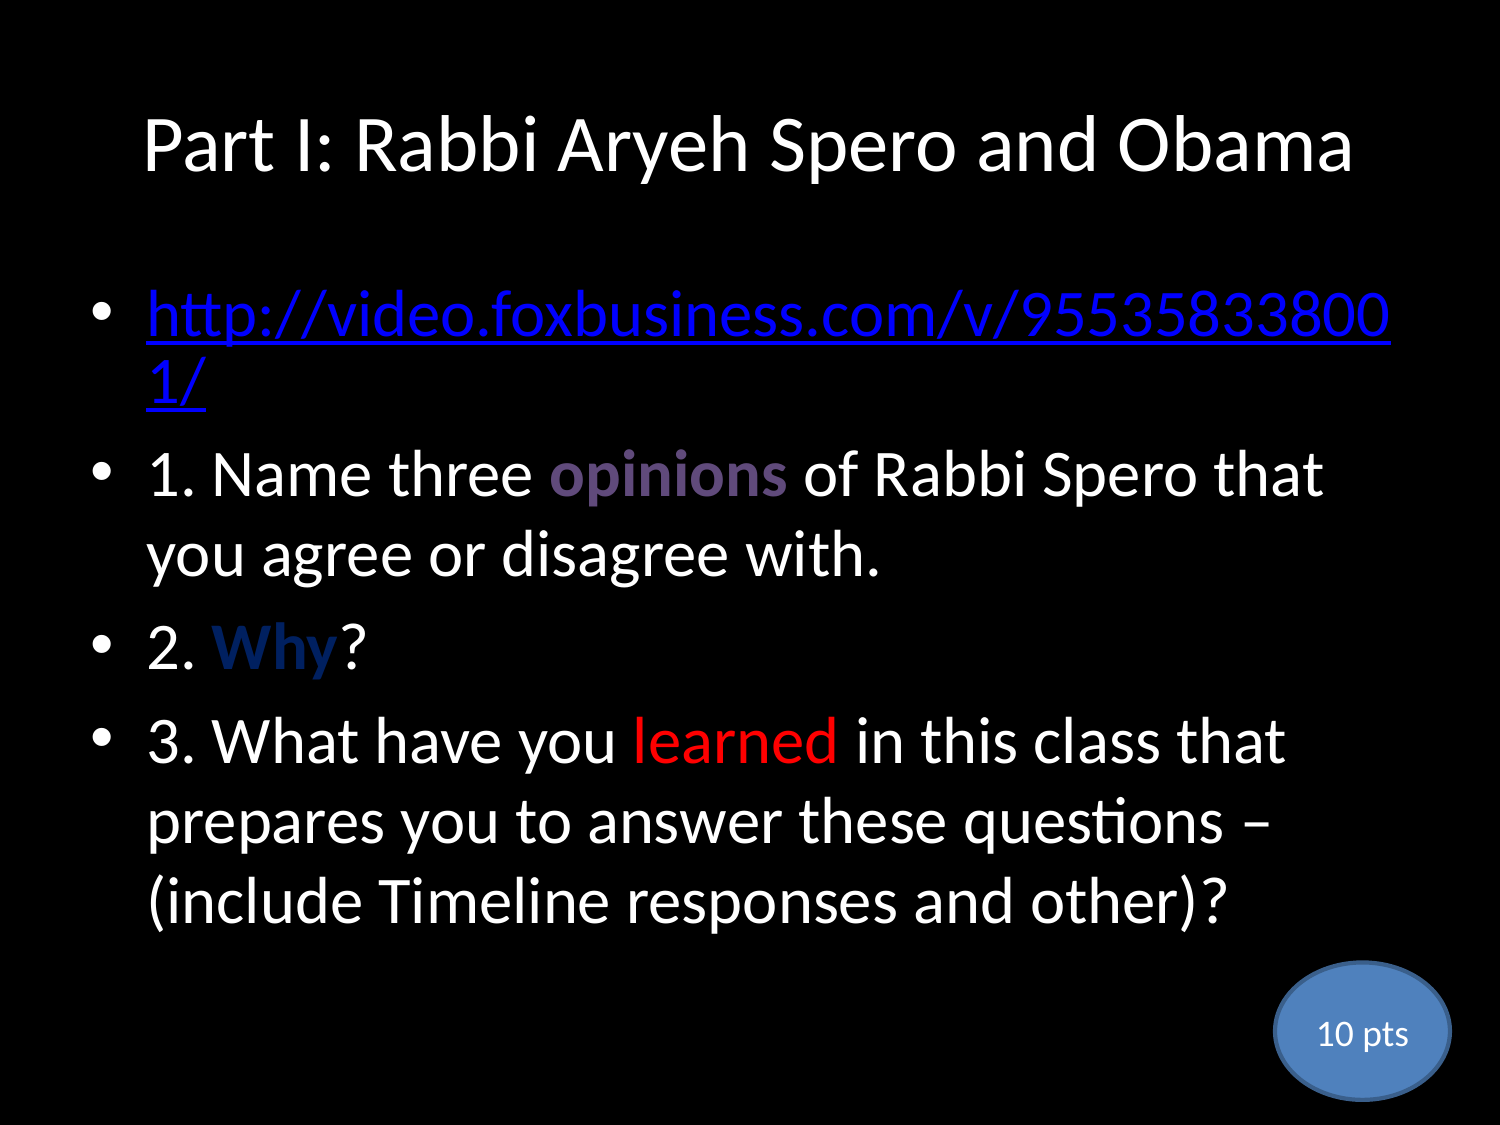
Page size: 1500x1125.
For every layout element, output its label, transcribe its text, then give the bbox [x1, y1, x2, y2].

text_box 10 pts [1272, 960, 1453, 1102]
title Part I: Rabbi Aryeh Spero and Obama [75, 45, 1425, 233]
list http://video.foxbusiness.com/v/955358338001/ 1. Name three opinions of Rabbi Spero that you agree or disagree with. 2. Why? 3. What have you learned in this class that prepares you to answer these questions – (include Timeline responses and other)? [75, 262, 1425, 1005]
